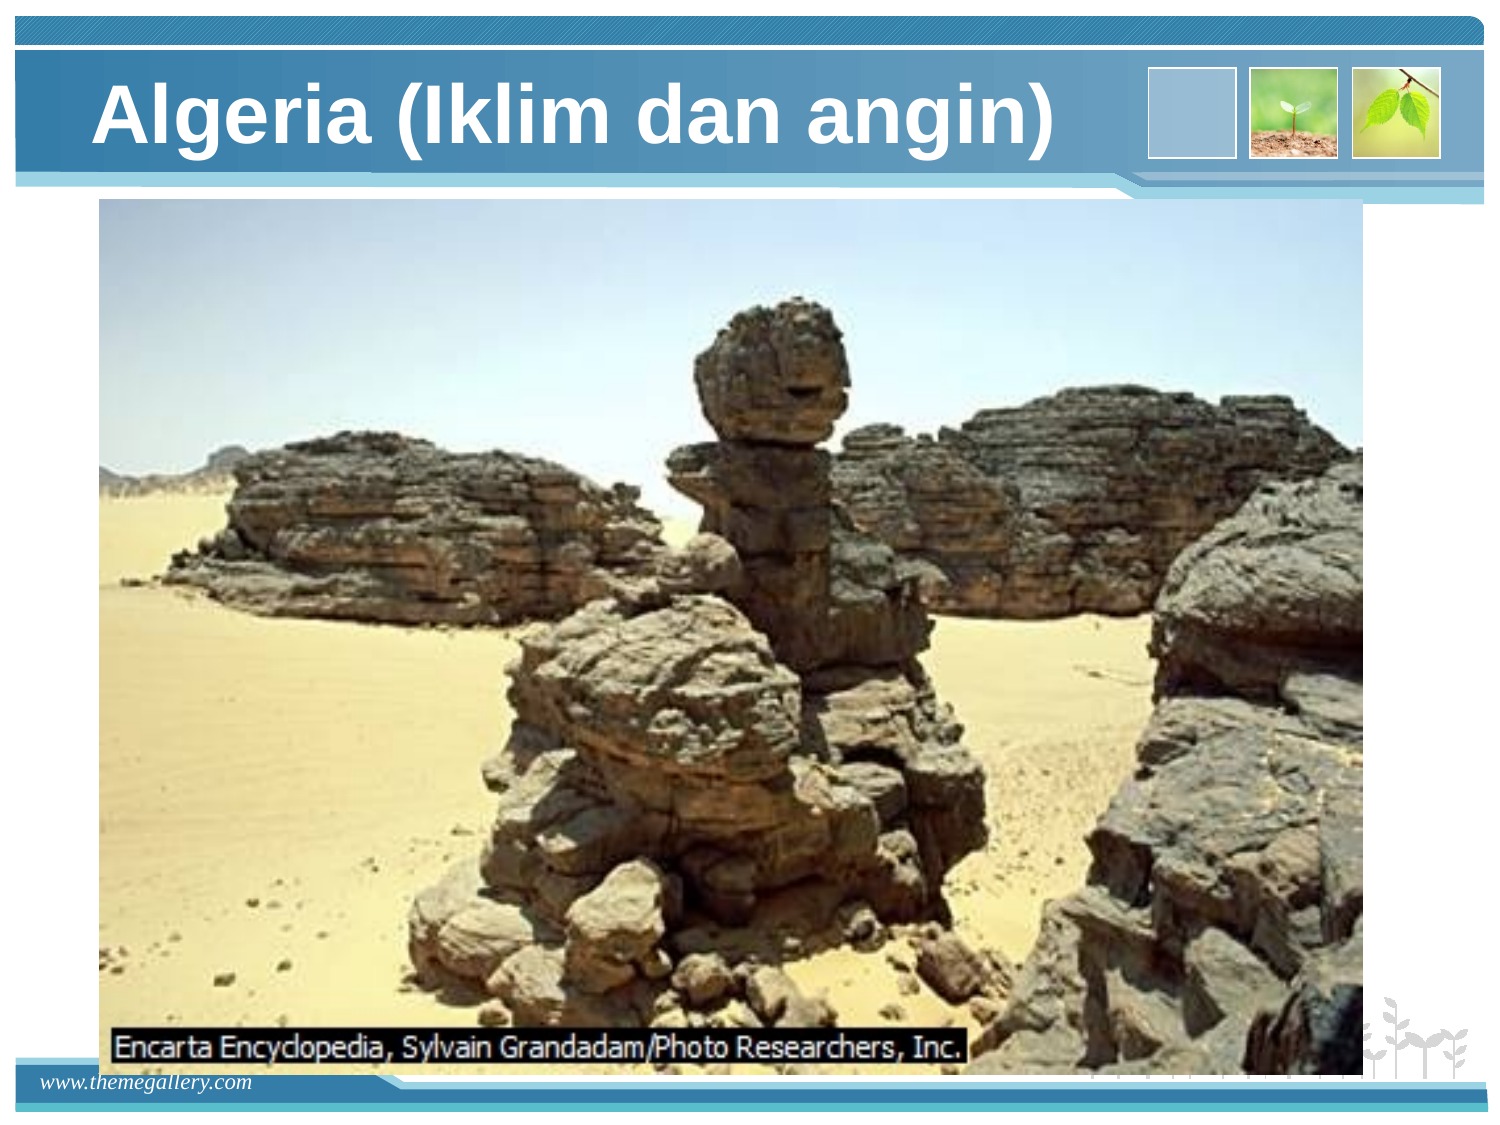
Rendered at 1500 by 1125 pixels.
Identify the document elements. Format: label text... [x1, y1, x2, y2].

picture [1251, 69, 1337, 157]
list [99, 199, 1363, 1076]
picture [1353, 69, 1439, 157]
title Algeria (Iklim dan angin) [74, 38, 1138, 182]
